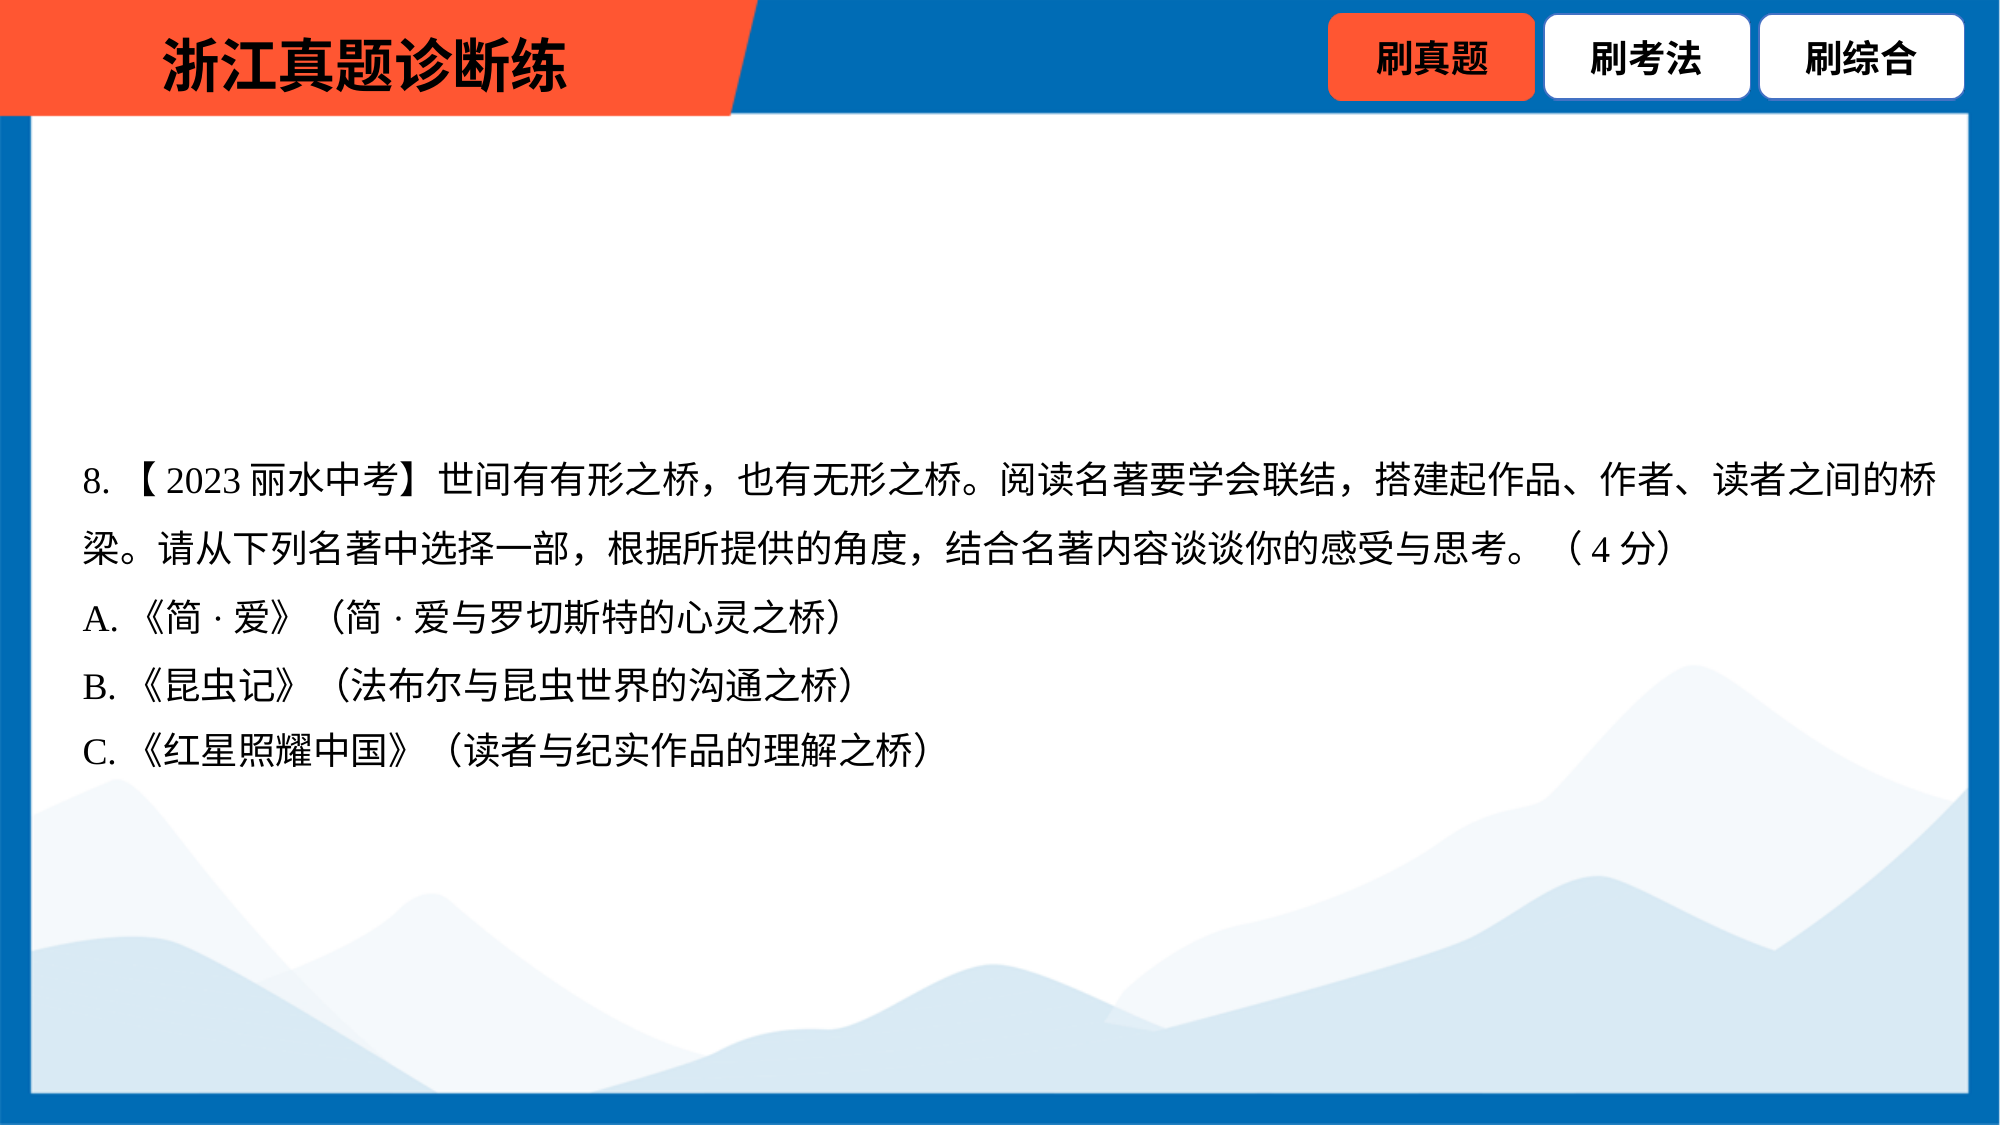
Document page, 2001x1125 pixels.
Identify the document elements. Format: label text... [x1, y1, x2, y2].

text_box 8.【2023丽水中考】世间有有形之桥，也有无形之桥。阅读名著要学会联结，搭建起作品、作者、读者之间的桥 梁。请从下列名著中选择一部，根据所提供的角度，结合名著内容谈谈你的感受与思考。（4分） A.《简·爱》（简·爱与罗切斯特的心灵之桥） B.《昆虫记》（法布尔与昆虫世界的沟通之桥） C.《红星照耀中国》（读者与纪实作品的理解之桥） [82, 432, 1917, 766]
picture [0, 0, 2000, 1125]
